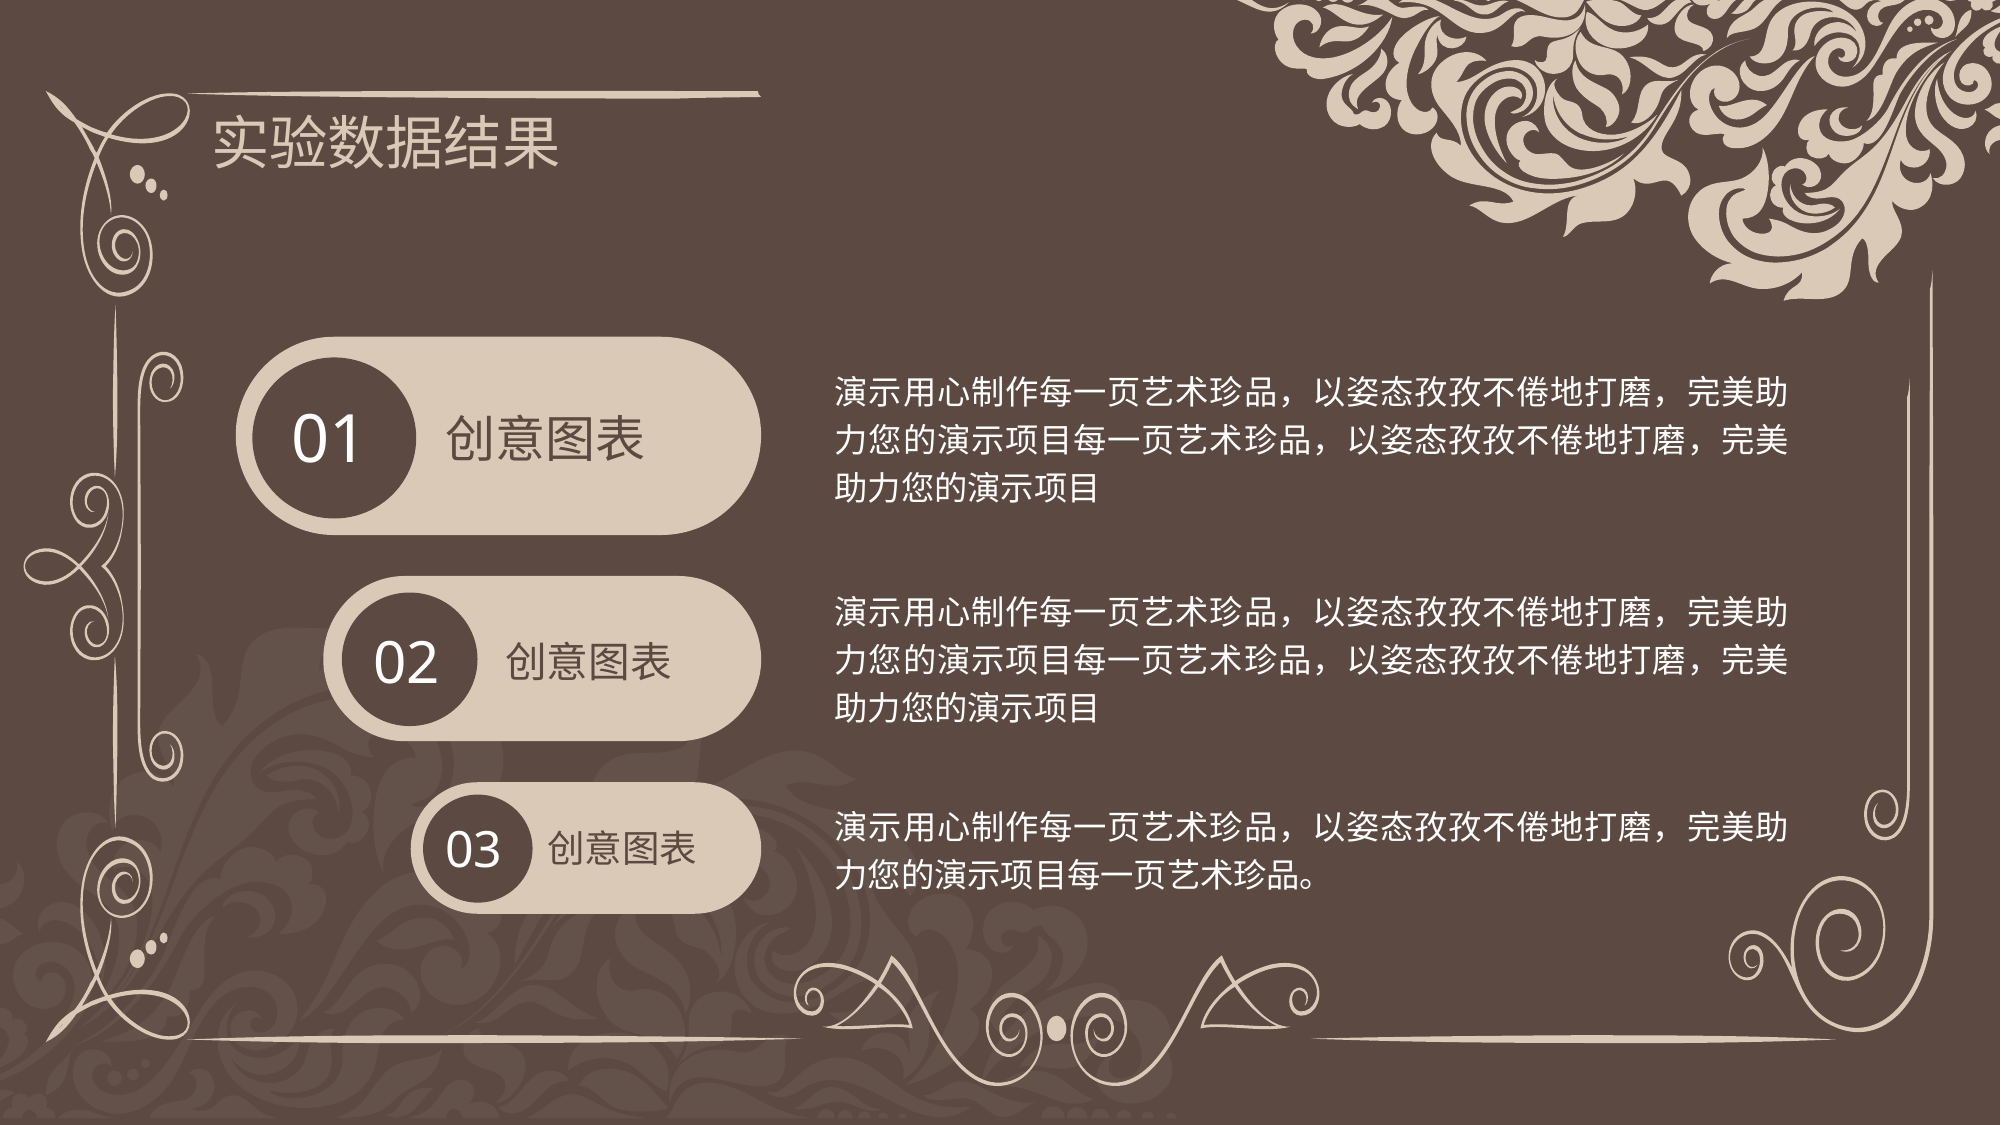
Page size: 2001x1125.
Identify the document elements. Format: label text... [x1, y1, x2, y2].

text_box 实验数据结果 [196, 98, 681, 184]
text_box 演示用心制作每一页艺术珍品，以姿态孜孜不倦地打磨，完美助力您的演示项目每一页艺术珍品，以姿态孜孜不倦地打磨，完美助力您的演示项目 [820, 355, 1805, 515]
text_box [323, 575, 762, 742]
text_box 演示用心制作每一页艺术珍品，以姿态孜孜不倦地打磨，完美助力您的演示项目每一页艺术珍品，以姿态孜孜不倦地打磨，完美助力您的演示项目 [820, 576, 1805, 735]
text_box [410, 782, 762, 914]
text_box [235, 336, 762, 536]
text_box 演示用心制作每一页艺术珍品，以姿态孜孜不倦地打磨，完美助力您的演示项目每一页艺术珍品。 [820, 790, 1805, 902]
